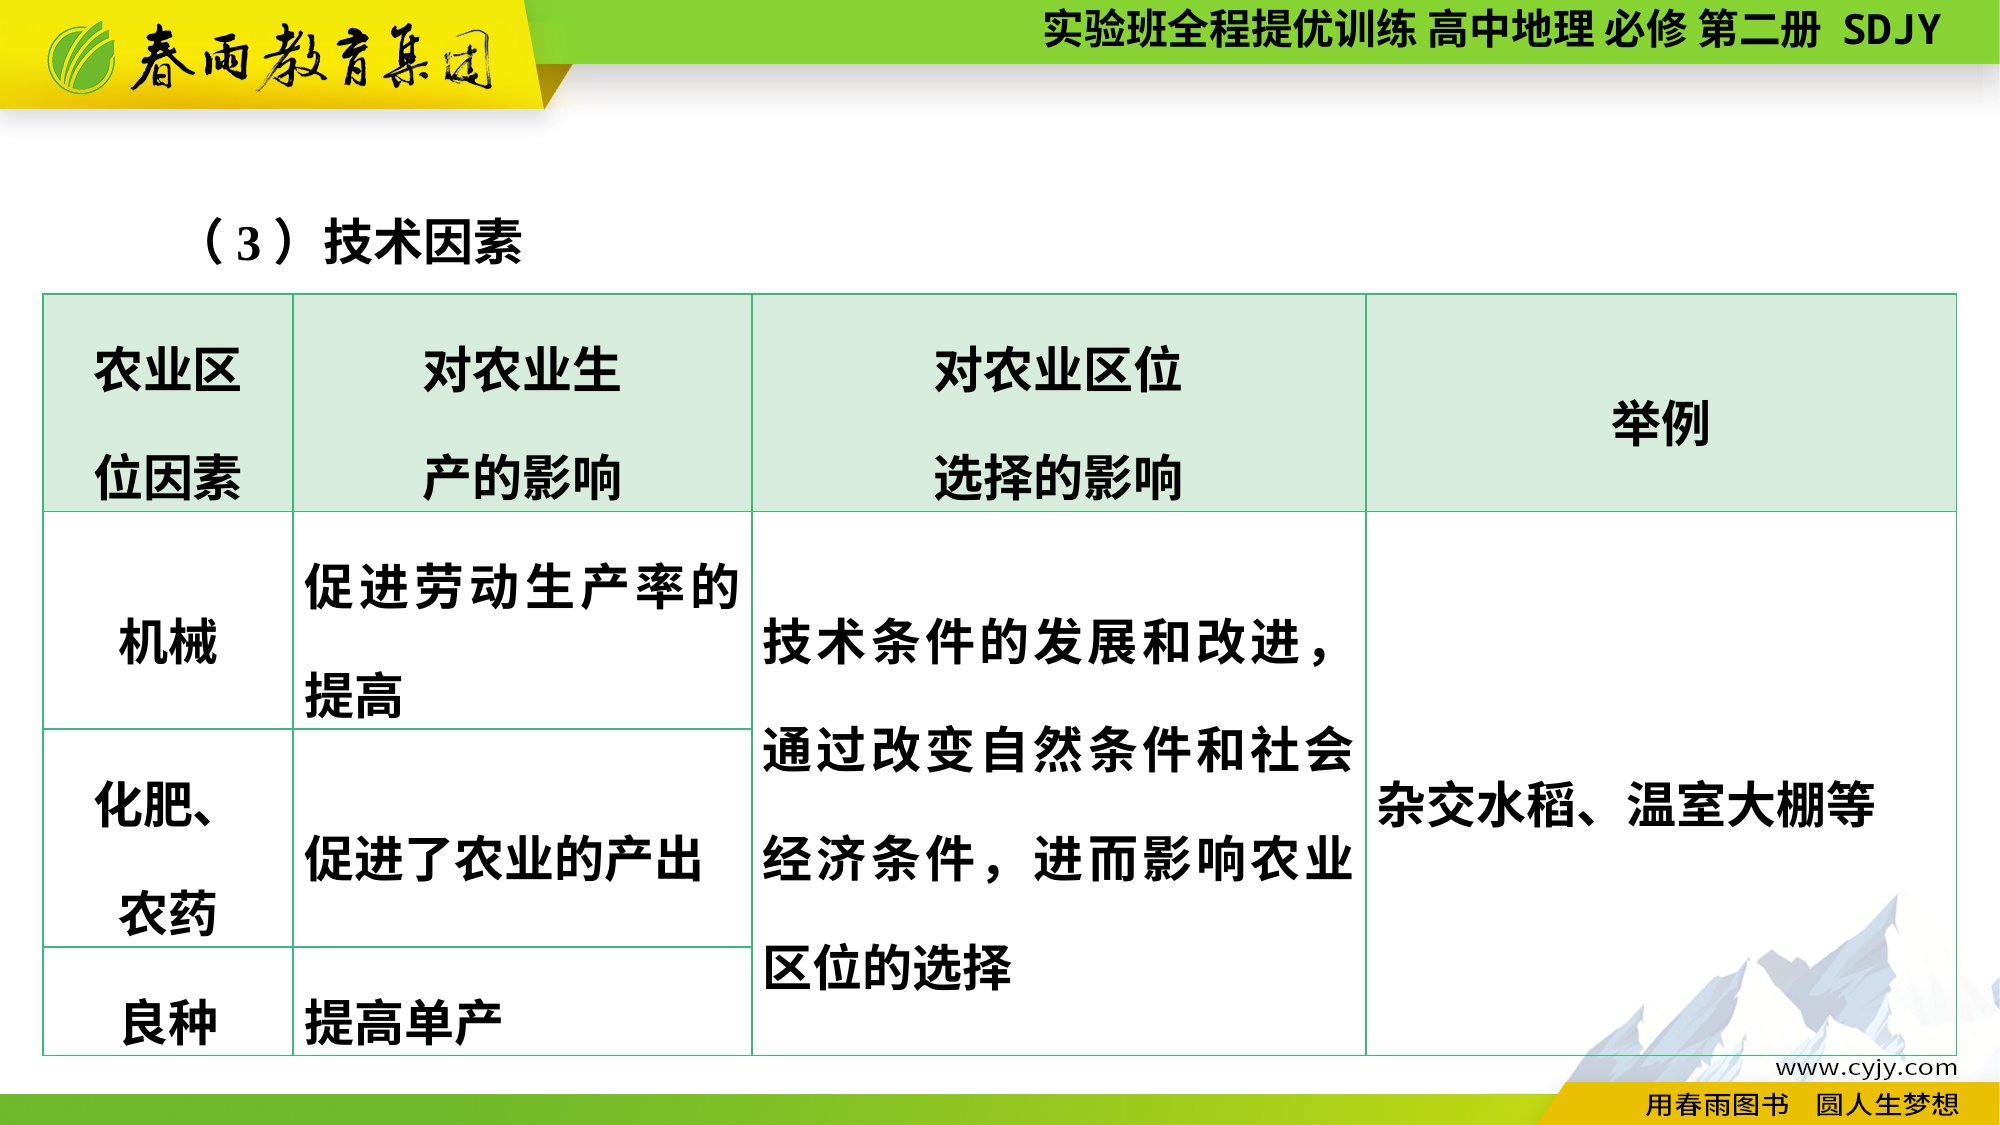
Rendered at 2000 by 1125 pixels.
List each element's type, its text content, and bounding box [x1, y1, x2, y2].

list （3）技术因素 [59, 172, 1944, 268]
picture [0, 0, 2000, 1125]
table_cell 良种 [44, 948, 292, 1055]
table_cell 技术条件的发展和改进，通过改变自然条件和社会经济条件，进而影响农业区位的选择 [753, 512, 1365, 1055]
table_cell 化肥、 农药 [44, 730, 292, 946]
table_cell 提高单产 [294, 948, 751, 1055]
table_header 举例 [1367, 295, 1956, 511]
table_header 对农业生 产的影响 [294, 295, 751, 511]
table_cell 促进了农业的产出 [294, 730, 751, 946]
table_header 农业区 位因素 [44, 295, 292, 511]
table_cell 促进劳动生产率的提高 [294, 512, 751, 728]
table_header 对农业区位 选择的影响 [753, 295, 1365, 511]
table_cell 机械 [44, 512, 292, 728]
table_cell 杂交水稻、温室大棚等 [1367, 512, 1956, 1055]
